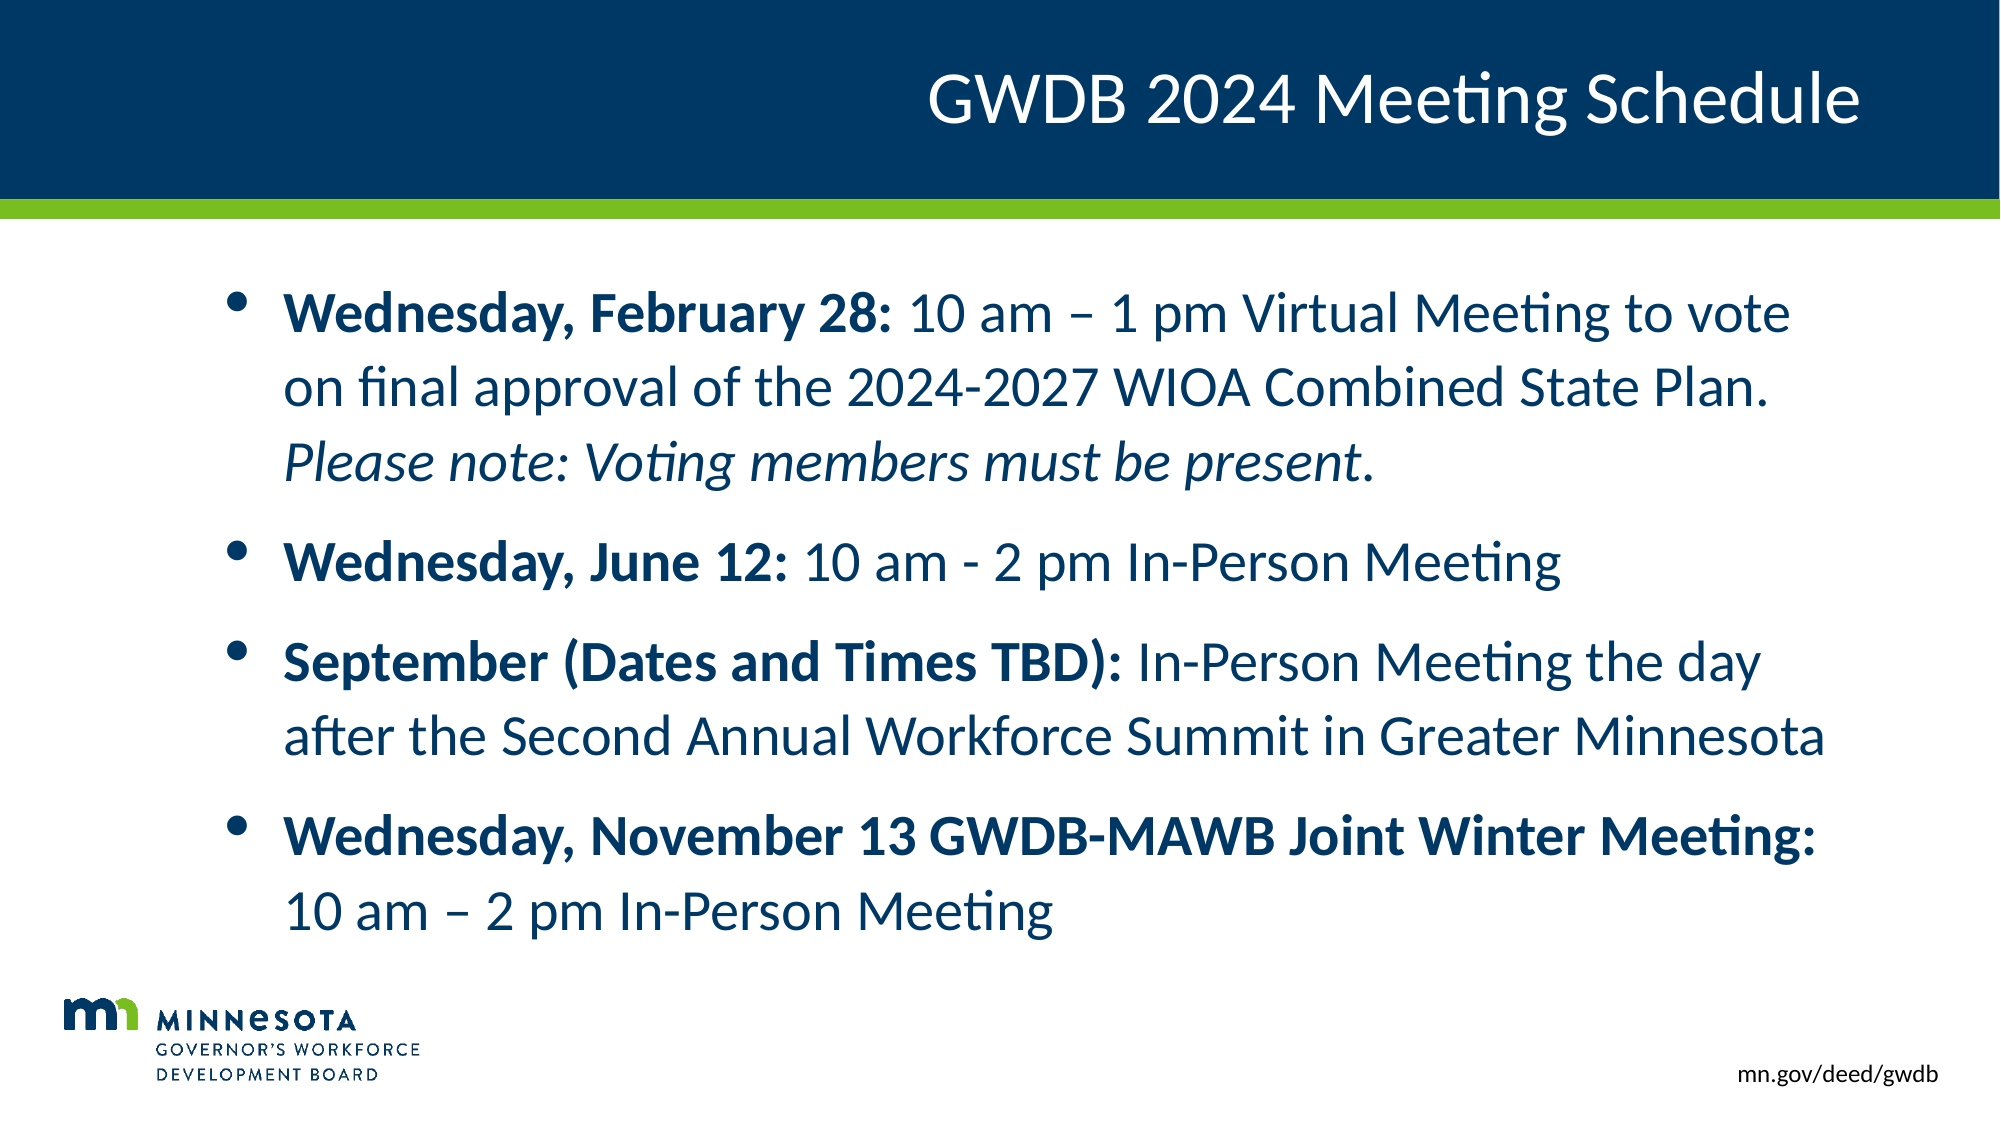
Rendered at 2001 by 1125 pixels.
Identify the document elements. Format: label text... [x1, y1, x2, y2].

footer mn.gov/deed/gwdb [1037, 1042, 1955, 1103]
picture [64, 998, 428, 1087]
list Wednesday, February 28: 10 am – 1 pm Virtual Meeting to vote on final approval of the 2024-2027 WIOA Combined State Plan. Please note: Voting members must be present. Wednesday, June 12: 10 am - 2 pm In-Person Meeting September (Dates and Times TBD): In-Person Meeting the day after the Second Annual Workforce Summit in Greater Minnesota Wednesday, November 13 GWDB-MAWB Joint Winter Meeting: 10 am – 2 pm In-Person Meeting [137, 261, 1863, 1014]
title GWDB 2024 Meeting Schedule [137, 0, 1863, 200]
